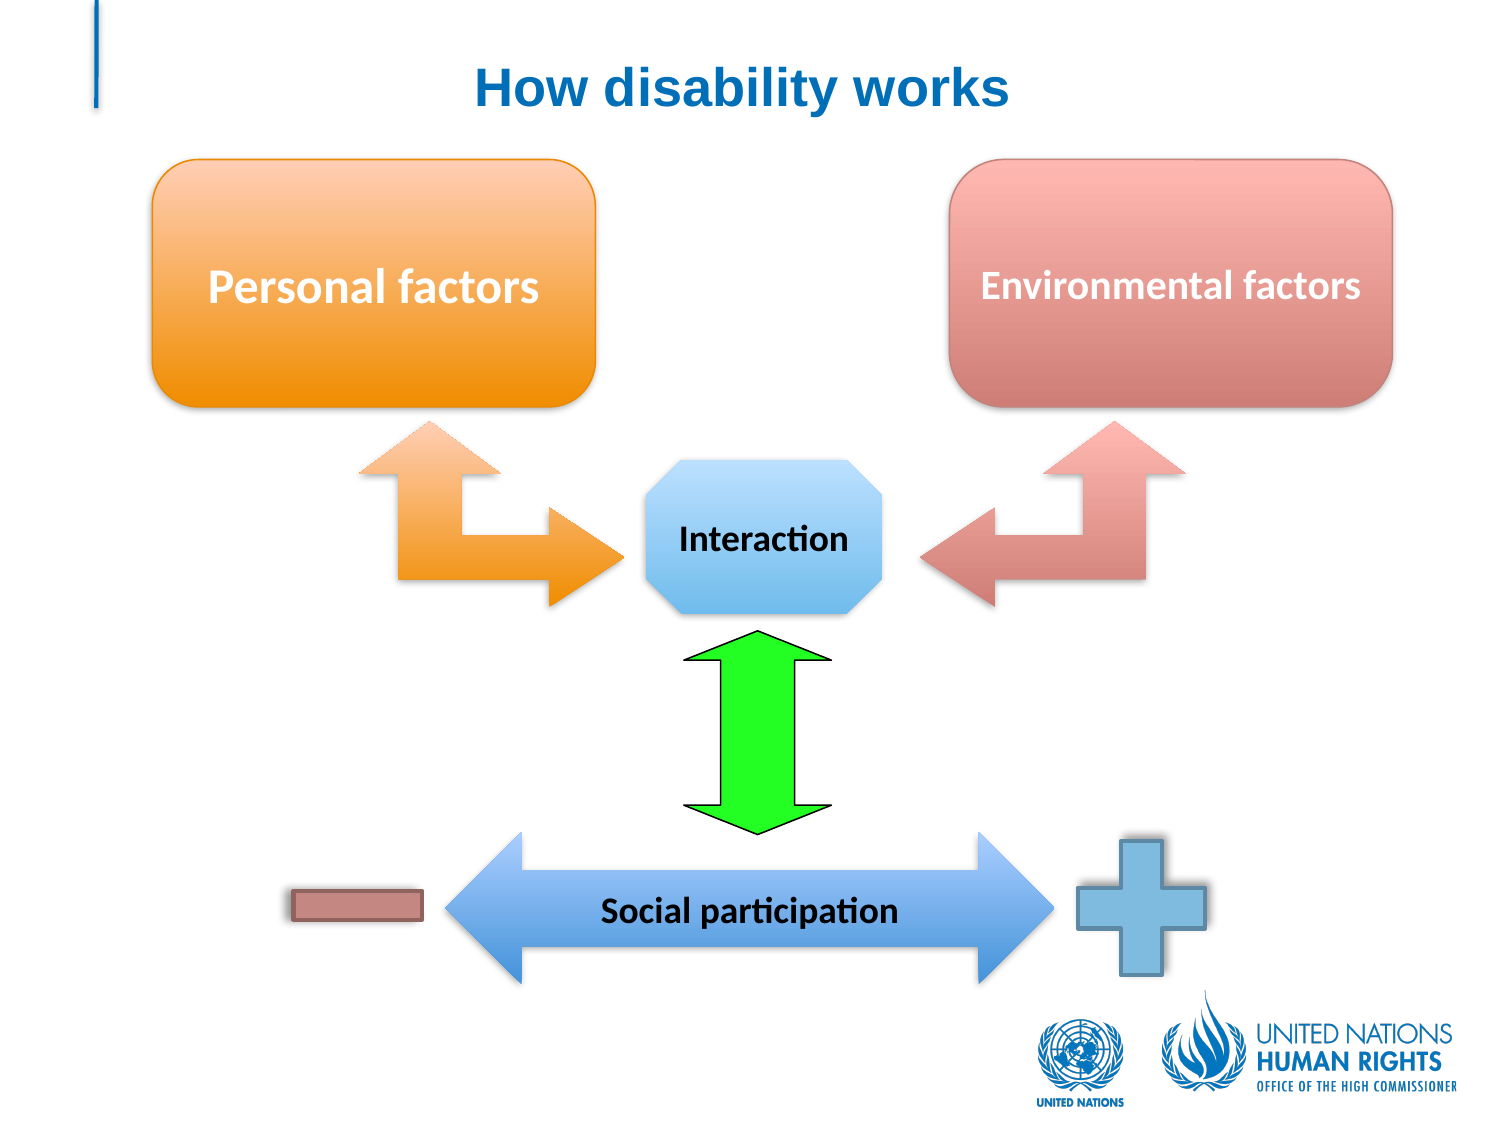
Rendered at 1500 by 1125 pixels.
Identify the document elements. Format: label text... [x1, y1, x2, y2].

picture [1037, 990, 1457, 1107]
text_box [1076, 844, 1207, 977]
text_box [152, 159, 1393, 835]
text_box [291, 889, 424, 922]
title How disability works [50, 45, 1436, 160]
text_box Social participation [445, 844, 1055, 985]
